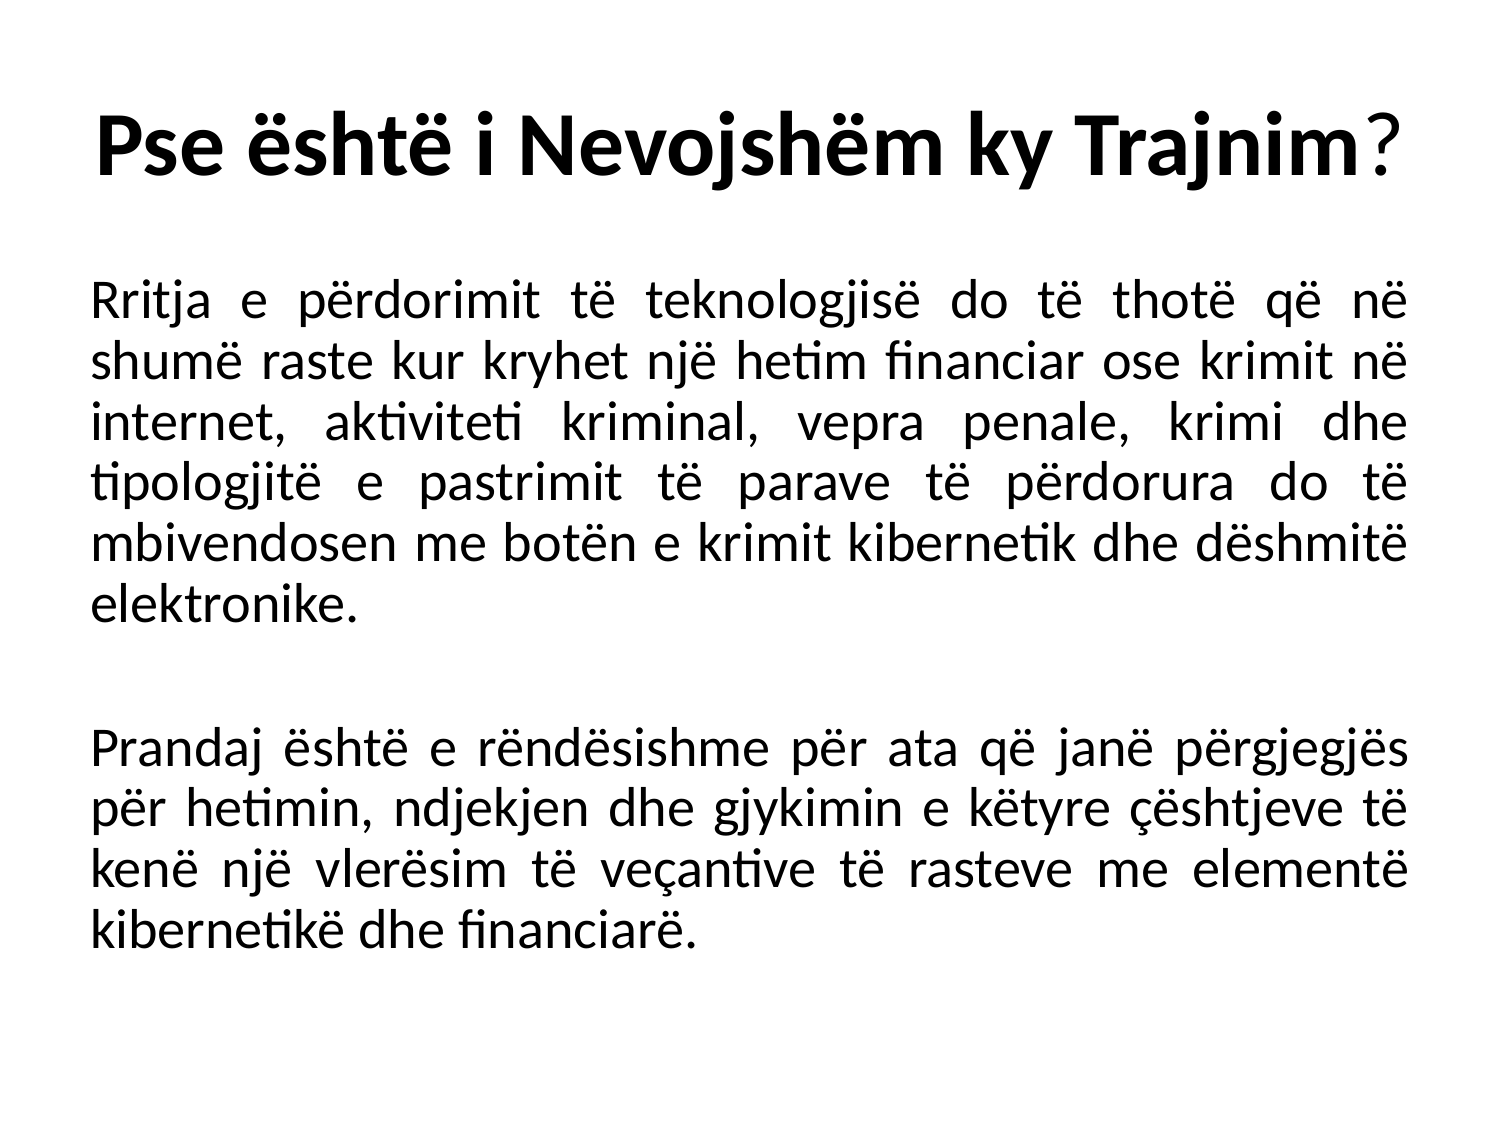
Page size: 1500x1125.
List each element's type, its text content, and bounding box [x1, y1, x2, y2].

title Pse është i Nevojshëm ky Trajnim? [75, 45, 1425, 233]
list Rritja e përdorimit të teknologjisë do të thotë që në shumë raste kur kryhet një hetim financiar ose krimit në internet, aktiviteti kriminal, vepra penale, krimi dhe tipologjitë e pastrimit të parave të përdorura do të mbivendosen me botën e krimit kibernetik dhe dëshmitë elektronike. Prandaj është e rëndësishme për ata që janë përgjegjës për hetimin, ndjekjen dhe gjykimin e këtyre çështjeve të kenë një vlerësim të veçantive të rasteve me elementë kibernetikë dhe financiarë. [75, 262, 1425, 1005]
